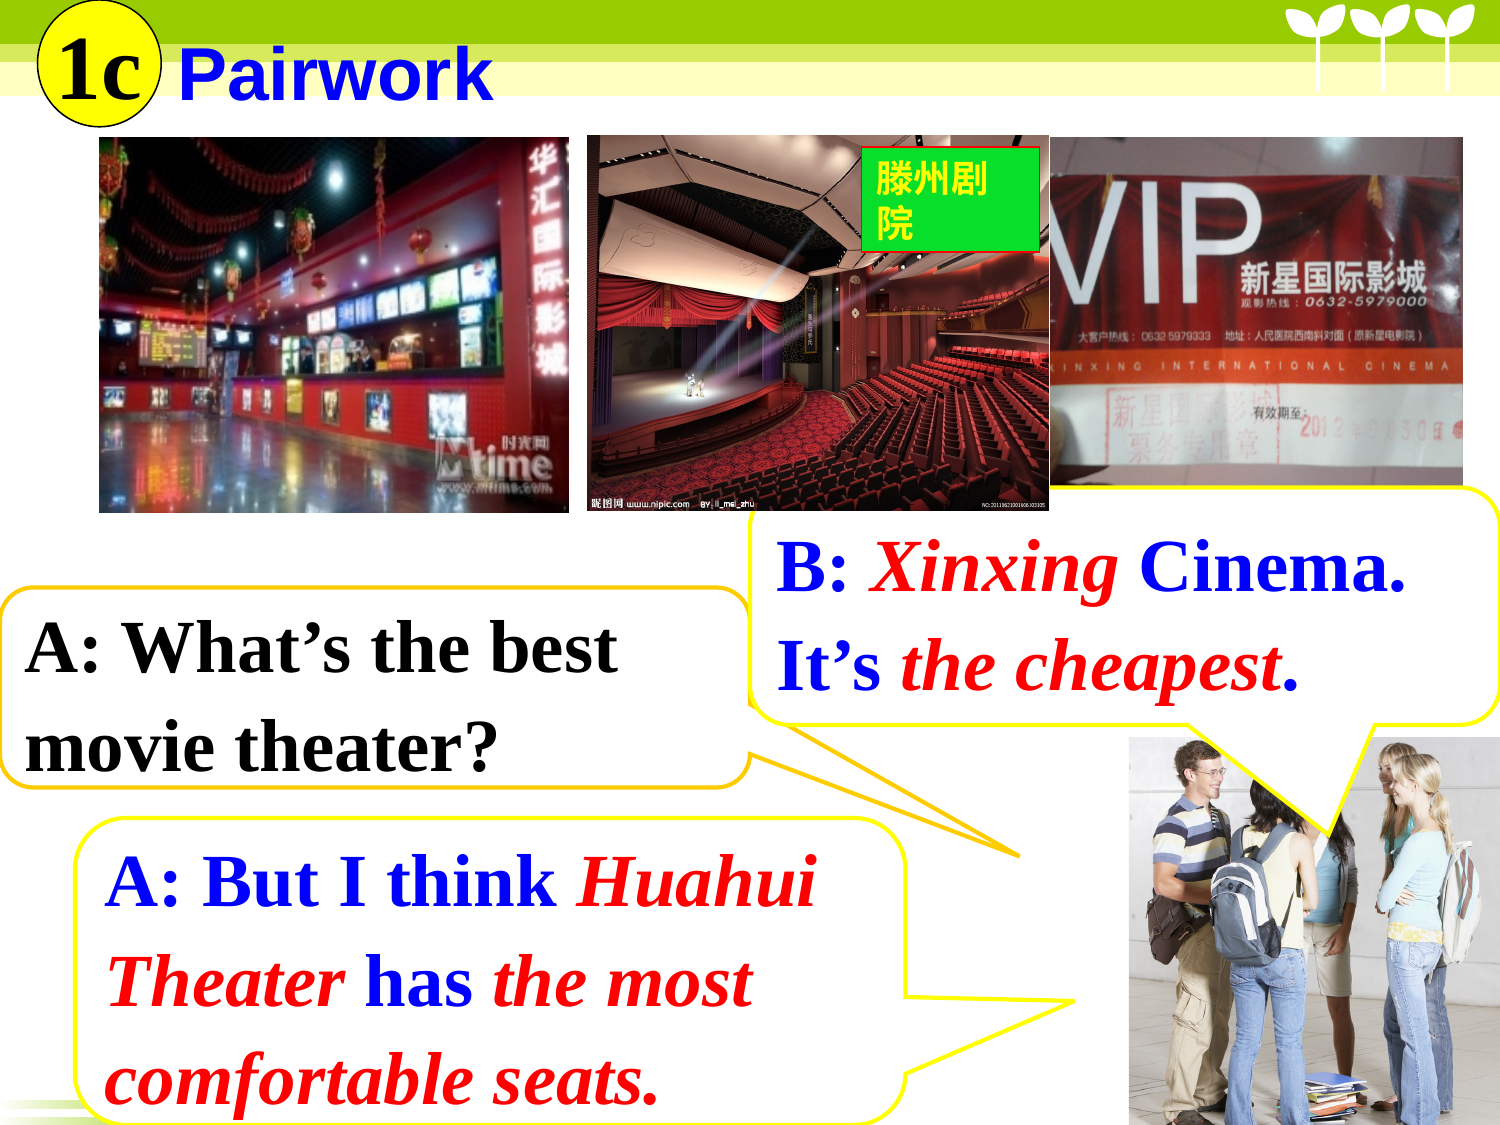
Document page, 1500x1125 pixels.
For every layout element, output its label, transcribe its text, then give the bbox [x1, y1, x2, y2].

picture [1049, 137, 1463, 513]
text_box A: But I think Huahui Theater has the most comfortable seats. [74, 817, 1075, 1125]
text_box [587, 135, 1049, 511]
text_box Pairwork [162, 0, 625, 123]
picture [99, 137, 569, 513]
text_box 1c [37, 0, 162, 127]
picture [1128, 737, 1500, 1125]
text_box A: What’s the best movie theater? [0, 587, 1020, 857]
text_box B: Xinxing Cinema. It’s the cheapest. [749, 487, 1500, 735]
